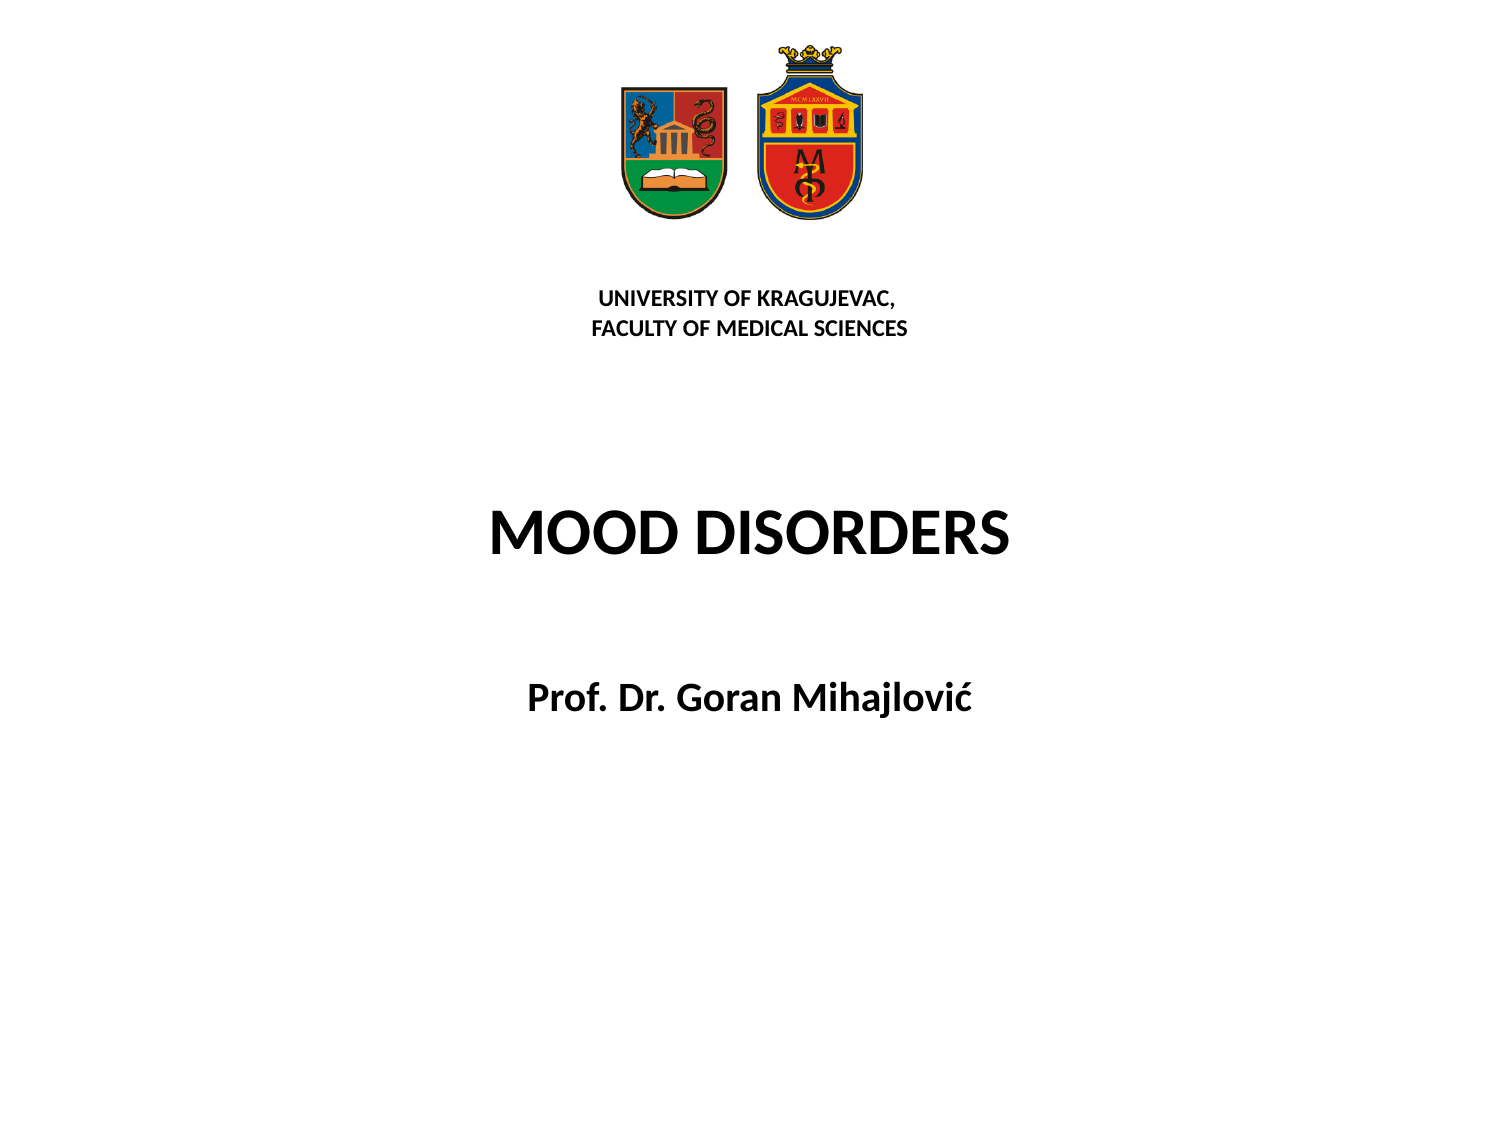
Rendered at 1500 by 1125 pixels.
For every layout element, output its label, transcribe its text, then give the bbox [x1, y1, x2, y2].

title UNIVERSITY OF KRAGUJEVAC, FACULTY OF MEDICAL SCIENCES [112, 274, 1388, 413]
subtitle MOOD DISORDERS Prof. Dr. Goran Mihajlović [224, 387, 1276, 926]
picture [599, 37, 878, 240]
